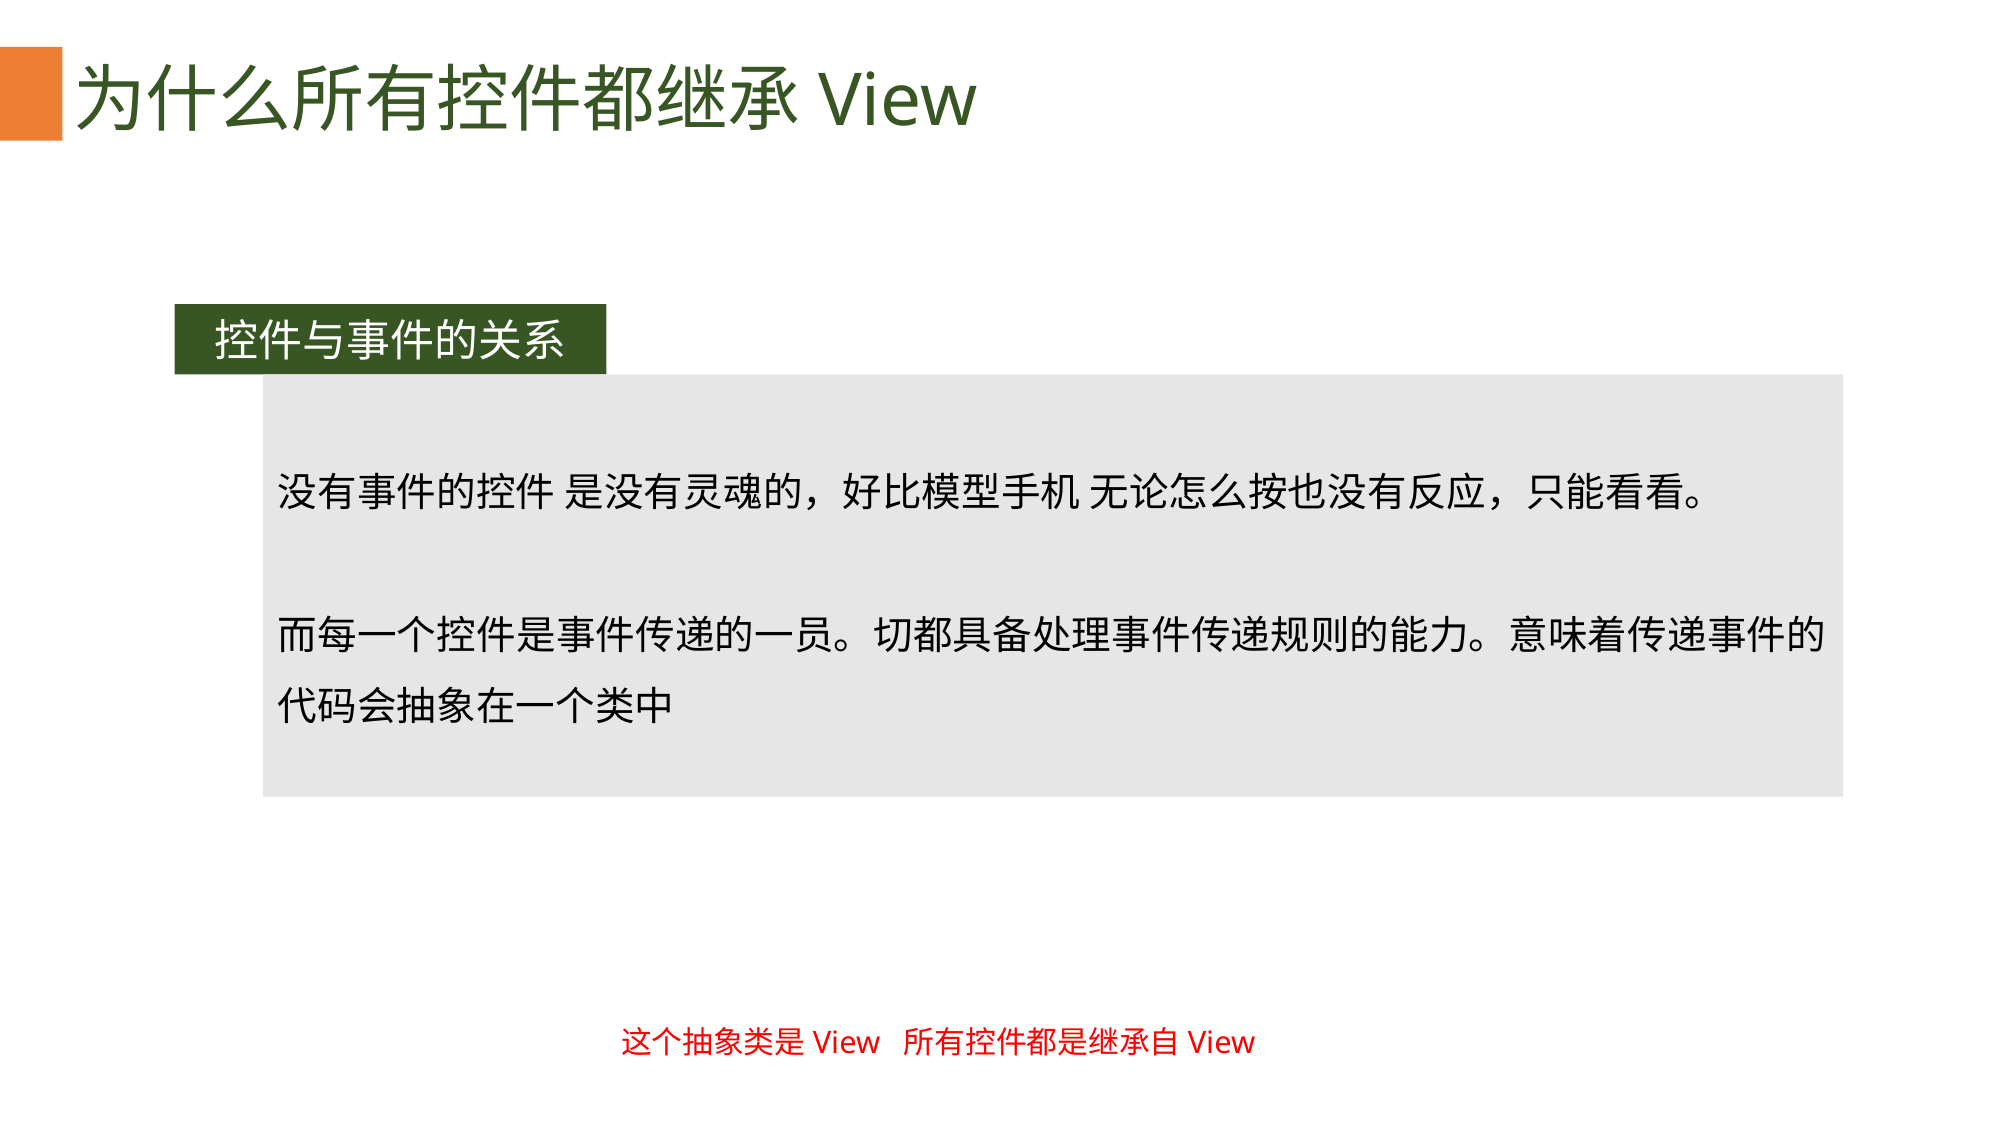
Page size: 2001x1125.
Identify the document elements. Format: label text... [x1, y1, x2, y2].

text_box 控件与事件的关系 [174, 303, 607, 375]
text_box 没有事件的控件 是没有灵魂的，好比模型手机 无论怎么按也没有反应，只能看看。 而每一个控件是事件传递的一员。切都具备处理事件传递规则的能力。意味着传递事件的代码会抽象在一个类中 [262, 373, 1844, 798]
text_box 为什么所有控件都继承View [62, 47, 1938, 144]
text_box 这个抽象类是View 所有控件都是继承自View [606, 1015, 1455, 1068]
